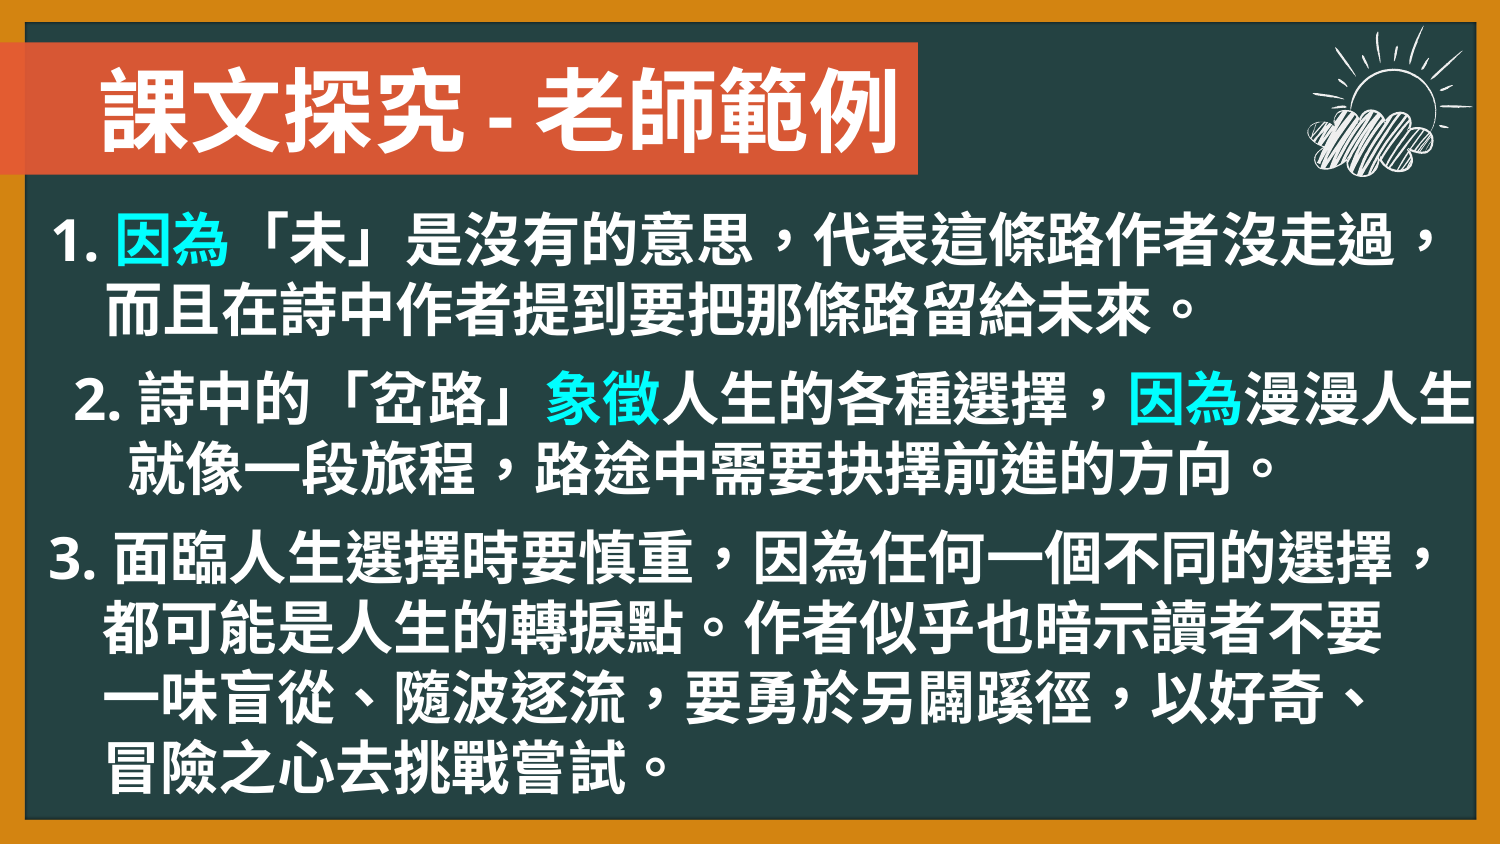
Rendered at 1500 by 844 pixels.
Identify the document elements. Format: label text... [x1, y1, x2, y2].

picture [0, 0, 1500, 844]
text_box 1.因為「未」是沒有的意思，代表這條路作者沒走過， 而且在詩中作者提到要把那條路留給未來。 [36, 195, 1500, 351]
text_box 2.詩中的「岔路」象徵人生的各種選擇，因為漫漫人生 就像一段旅程，路途中需要抉擇前進的方向。 [58, 354, 1492, 510]
text_box 課文探究-老師範例 [0, 41, 919, 176]
text_box 3.面臨人生選擇時要慎重，因為任何一個不同的選擇， 都可能是人生的轉捩點。作者似乎也暗示讀者不要 一味盲從、隨波逐流，要勇於另闢蹊徑，以好奇、 冒險之心去挑戰嘗試。 [33, 513, 1467, 809]
